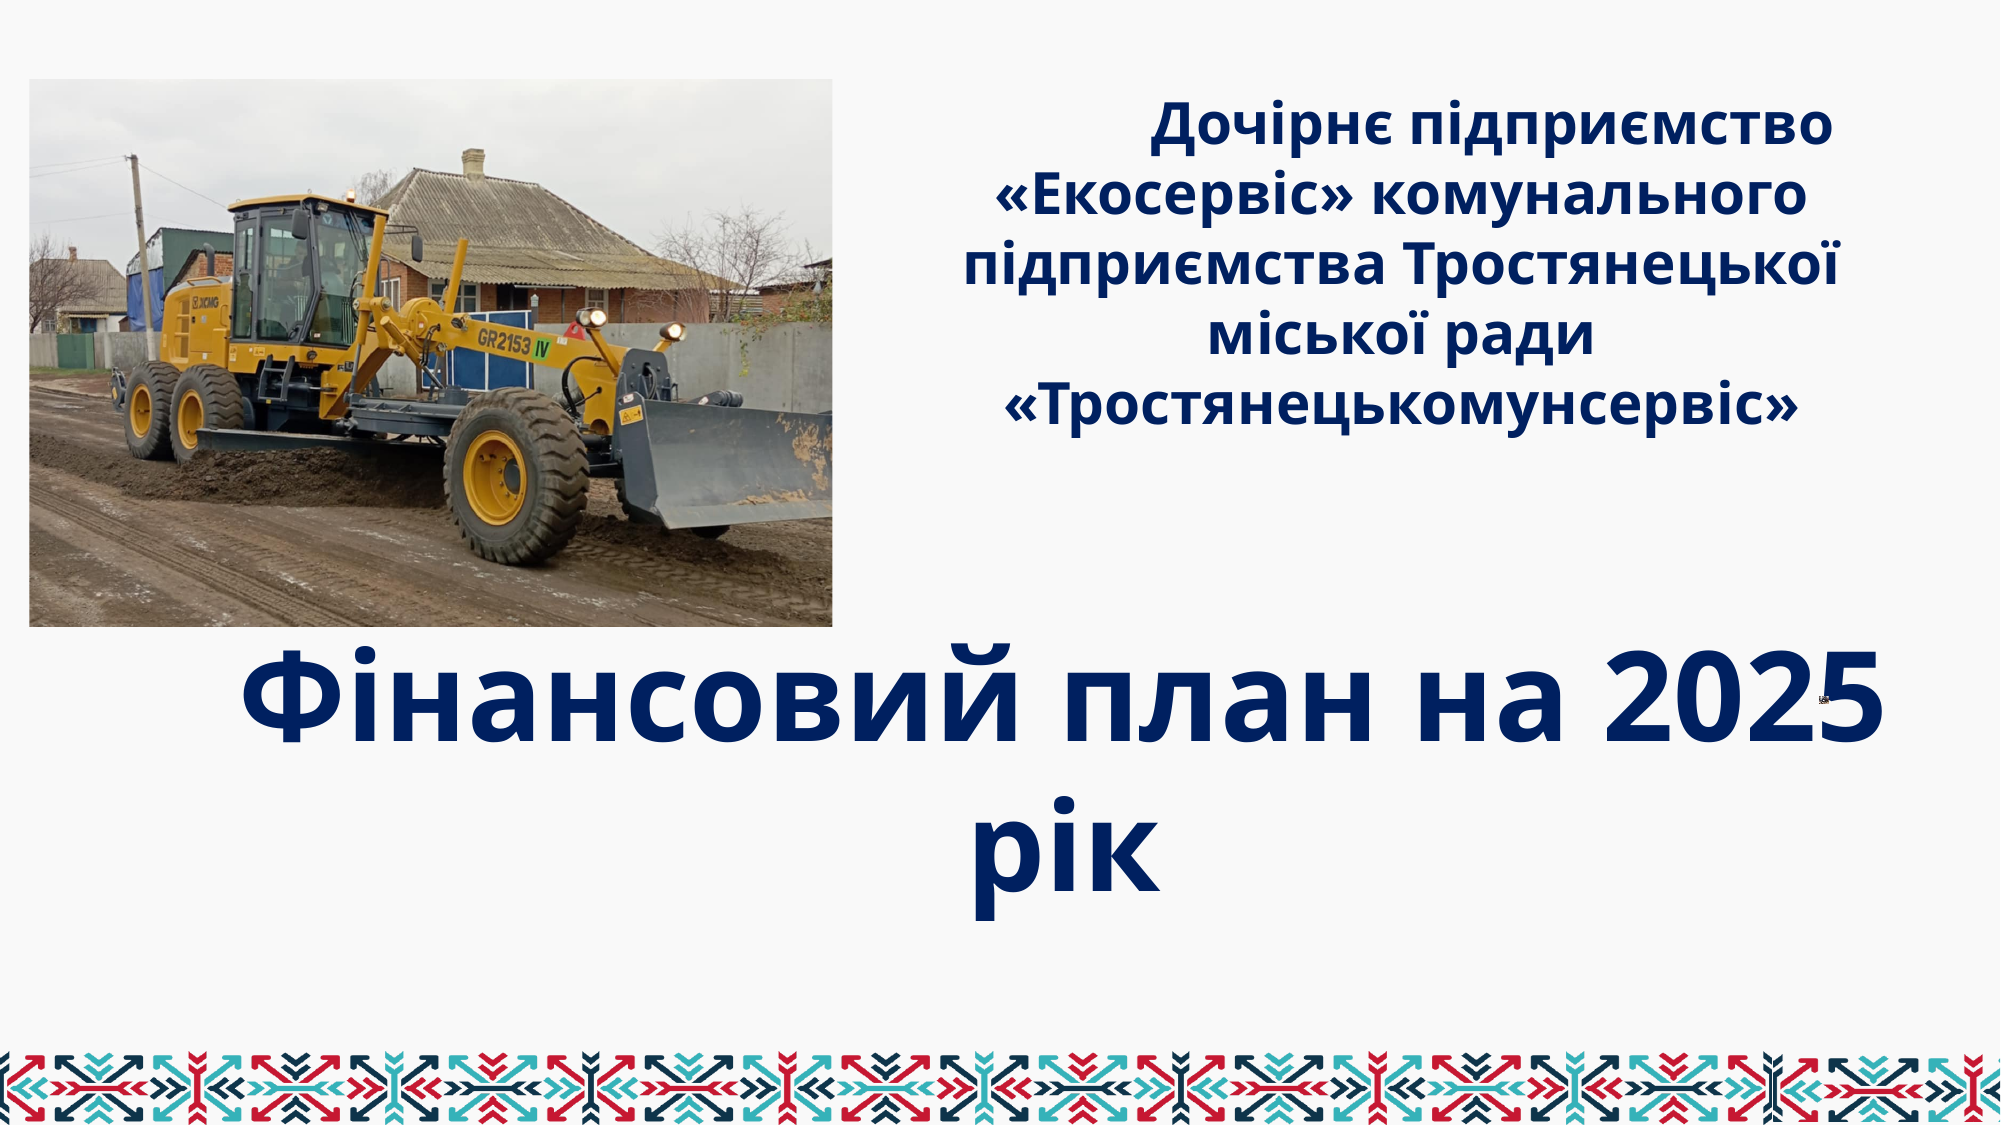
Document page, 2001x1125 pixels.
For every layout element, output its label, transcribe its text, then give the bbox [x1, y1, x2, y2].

picture [29, 78, 833, 627]
text_box Фінансовий план на 2025 рік [218, 544, 1910, 925]
picture [0, 1051, 2001, 1125]
picture [1818, 696, 1829, 705]
text_box Дочірнє підприємство «Екосервіс» комунального підприємства Тростянецької міської ради «Тростянецькомунсервіс» [833, 79, 1971, 444]
